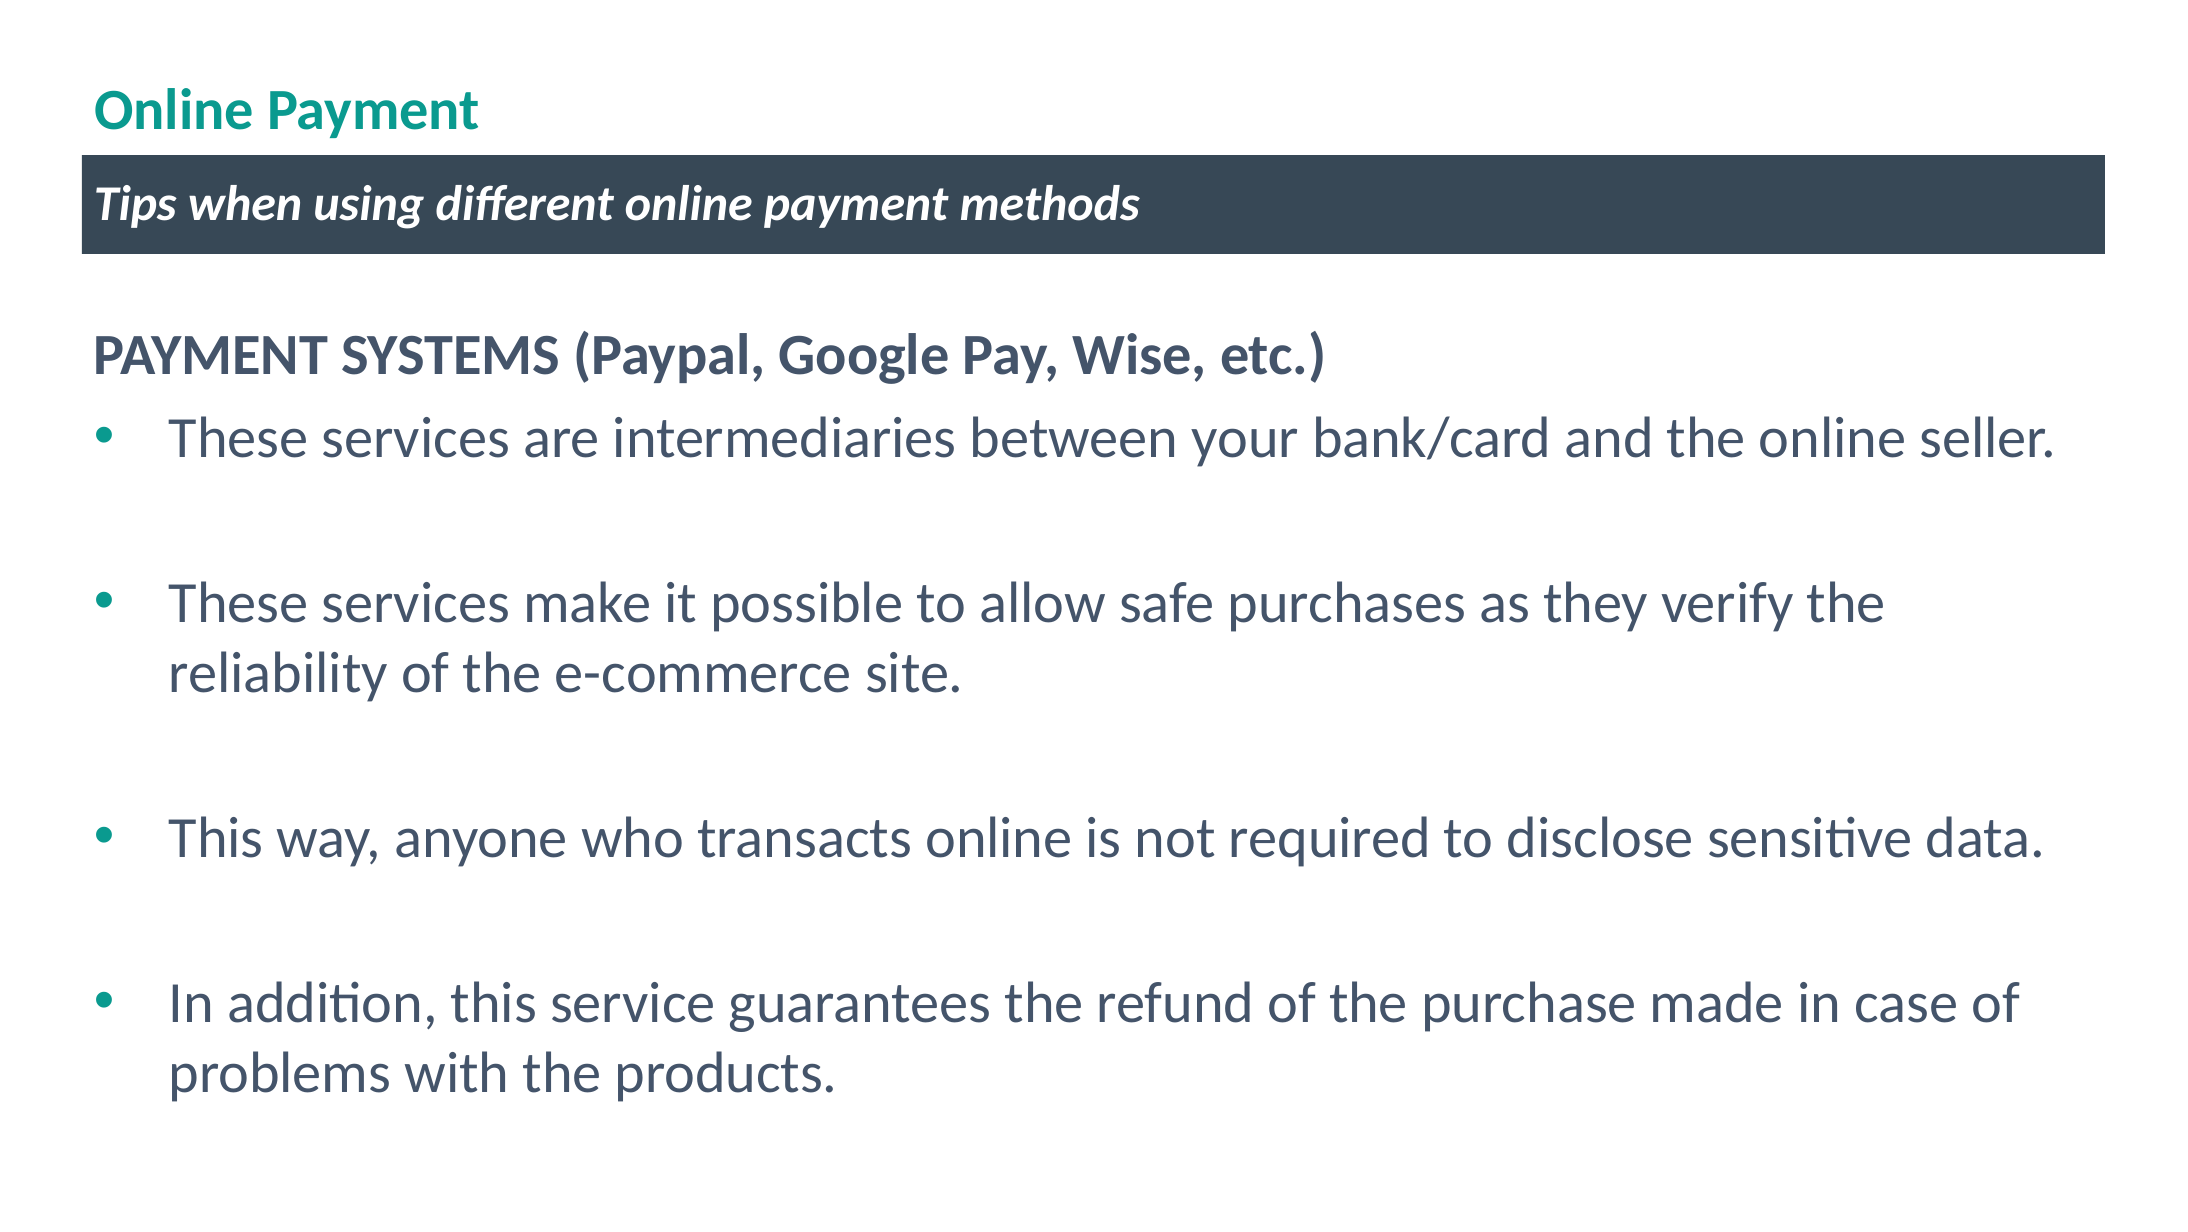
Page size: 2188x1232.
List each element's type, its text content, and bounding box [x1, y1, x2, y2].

text_box Tips when using different online payment methods [81, 155, 2105, 254]
title Online Payment [82, 52, 2105, 155]
list PAYMENT SYSTEMS (Paypal, Google Pay, Wise, etc.) These services are intermediaries between your bank/card and the online seller. These services make it possible to allow safe purchases as they verify the reliability of the e-commerce site. This way, anyone who transacts online is not required to disclose sensitive data. In addition, this service guarantees the refund of the purchase made in case of problems with the products. [82, 309, 2105, 1151]
